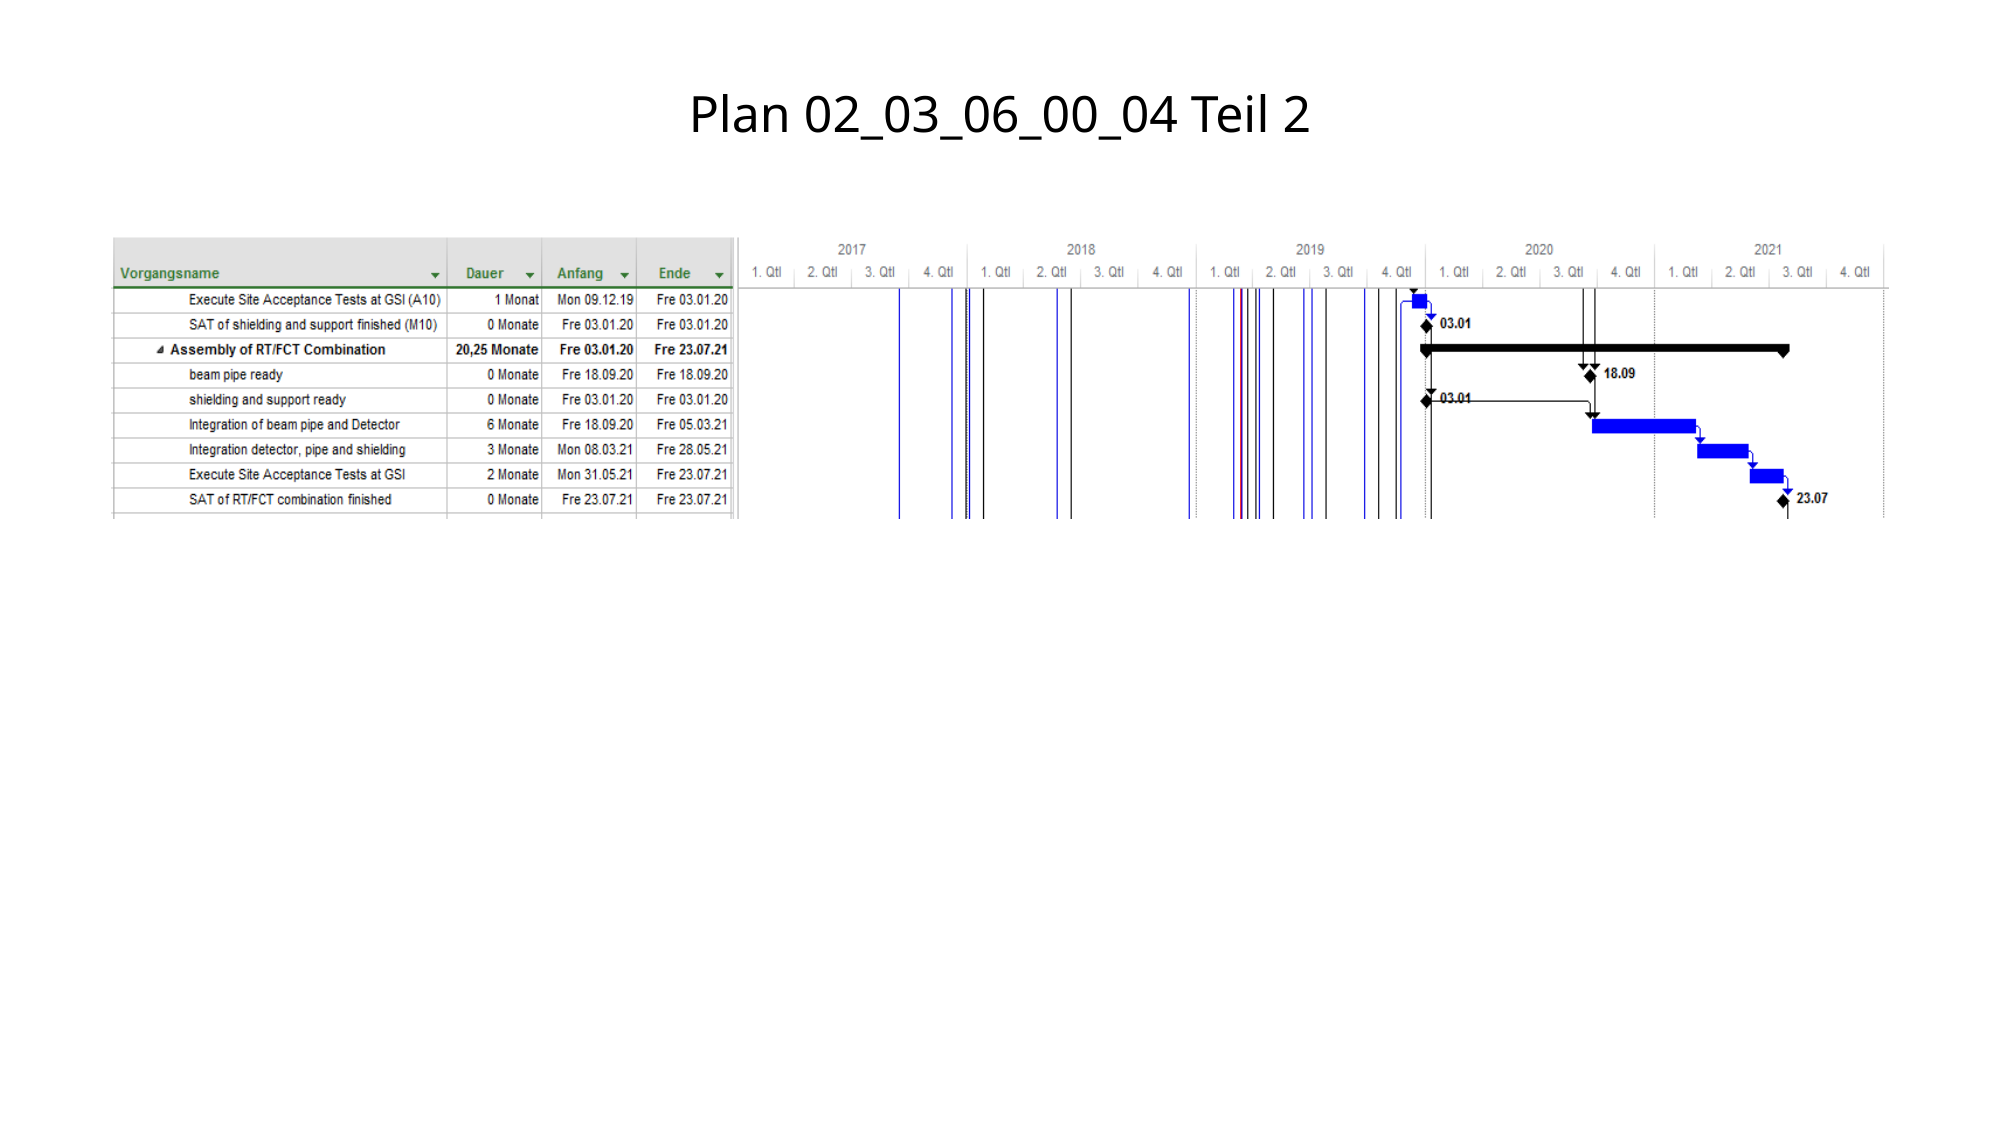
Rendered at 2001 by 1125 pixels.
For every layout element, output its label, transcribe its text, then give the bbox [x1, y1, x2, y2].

title Plan 02_03_06_00_04 Teil 2 [137, 59, 1863, 173]
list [111, 235, 1889, 519]
